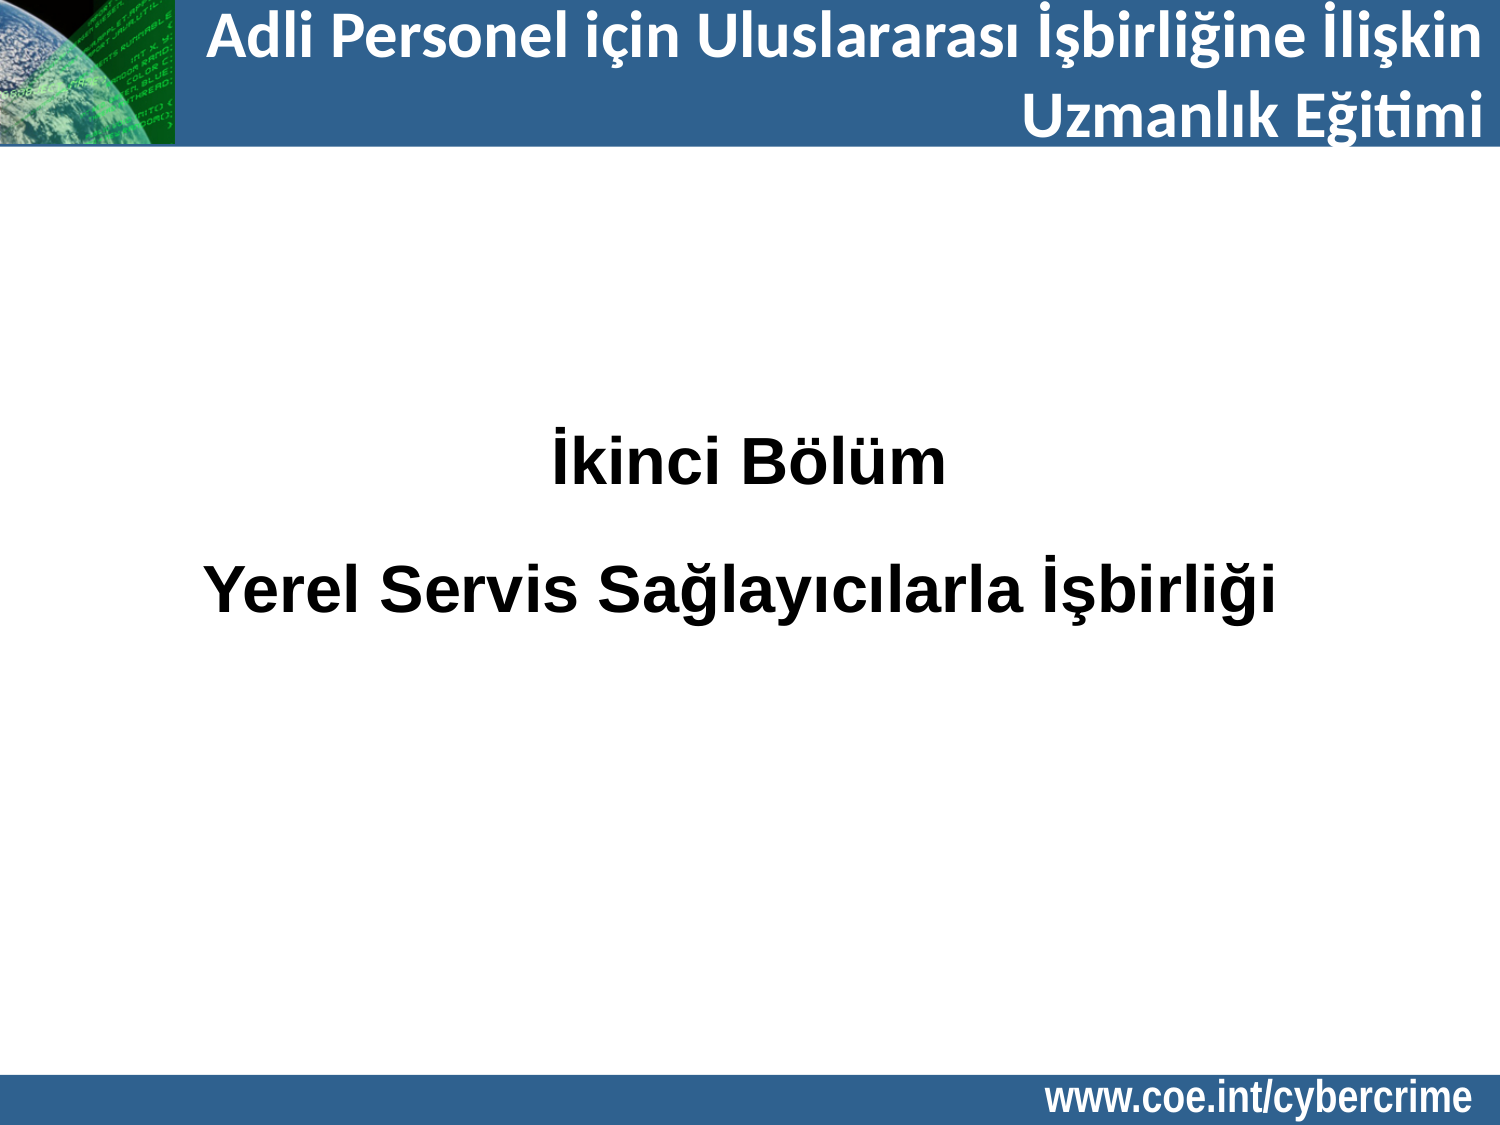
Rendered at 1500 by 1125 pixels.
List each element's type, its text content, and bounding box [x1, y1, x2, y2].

picture [0, 0, 175, 144]
text_box Adli Personel için Uluslararası İşbirliğine İlişkin Uzmanlık Eğitimi [177, 0, 1500, 149]
text_box İkinci Bölüm Yerel Servis Sağlayıcılarla İşbirliği [50, 425, 1450, 633]
text_box [0, 1073, 1030, 1125]
text_box www.coe.int/cybercrime [1030, 1059, 1500, 1125]
